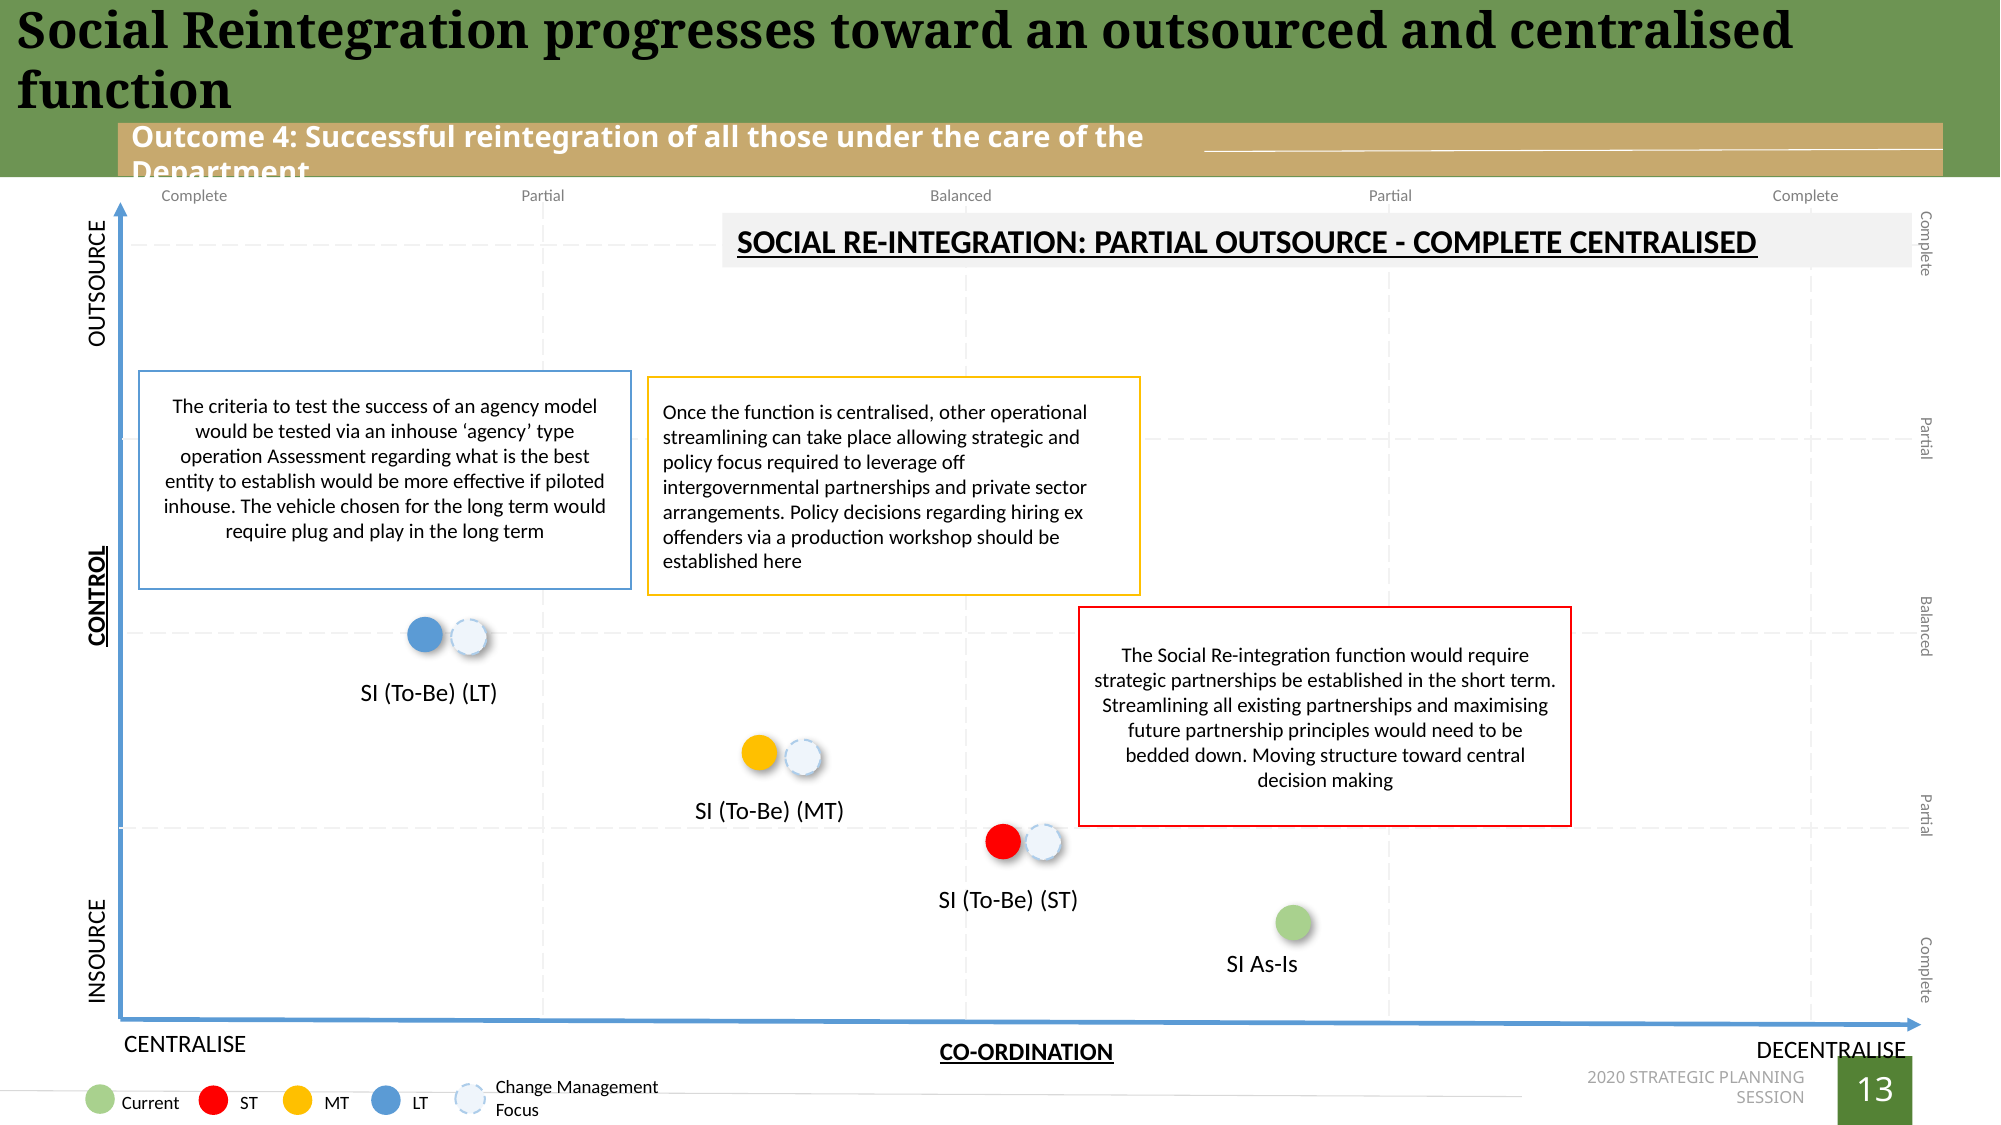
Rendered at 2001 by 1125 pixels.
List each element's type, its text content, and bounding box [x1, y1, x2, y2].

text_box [85, 1080, 209, 1124]
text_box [1511, 578, 2000, 638]
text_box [68, 191, 119, 1020]
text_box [109, 1021, 1922, 1078]
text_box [115, 168, 1863, 223]
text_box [282, 1083, 371, 1121]
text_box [1211, 926, 1389, 990]
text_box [371, 1083, 536, 1121]
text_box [119, 202, 1921, 1024]
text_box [924, 607, 1572, 926]
text_box Social Reintegration progresses toward an outsourced and centralised function [3, 0, 2000, 127]
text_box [455, 1078, 680, 1116]
text_box Outcome 4: Successful reintegration of all those under the care of the Department [131, 118, 1259, 168]
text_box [198, 1083, 282, 1121]
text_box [139, 370, 632, 719]
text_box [648, 376, 1141, 837]
